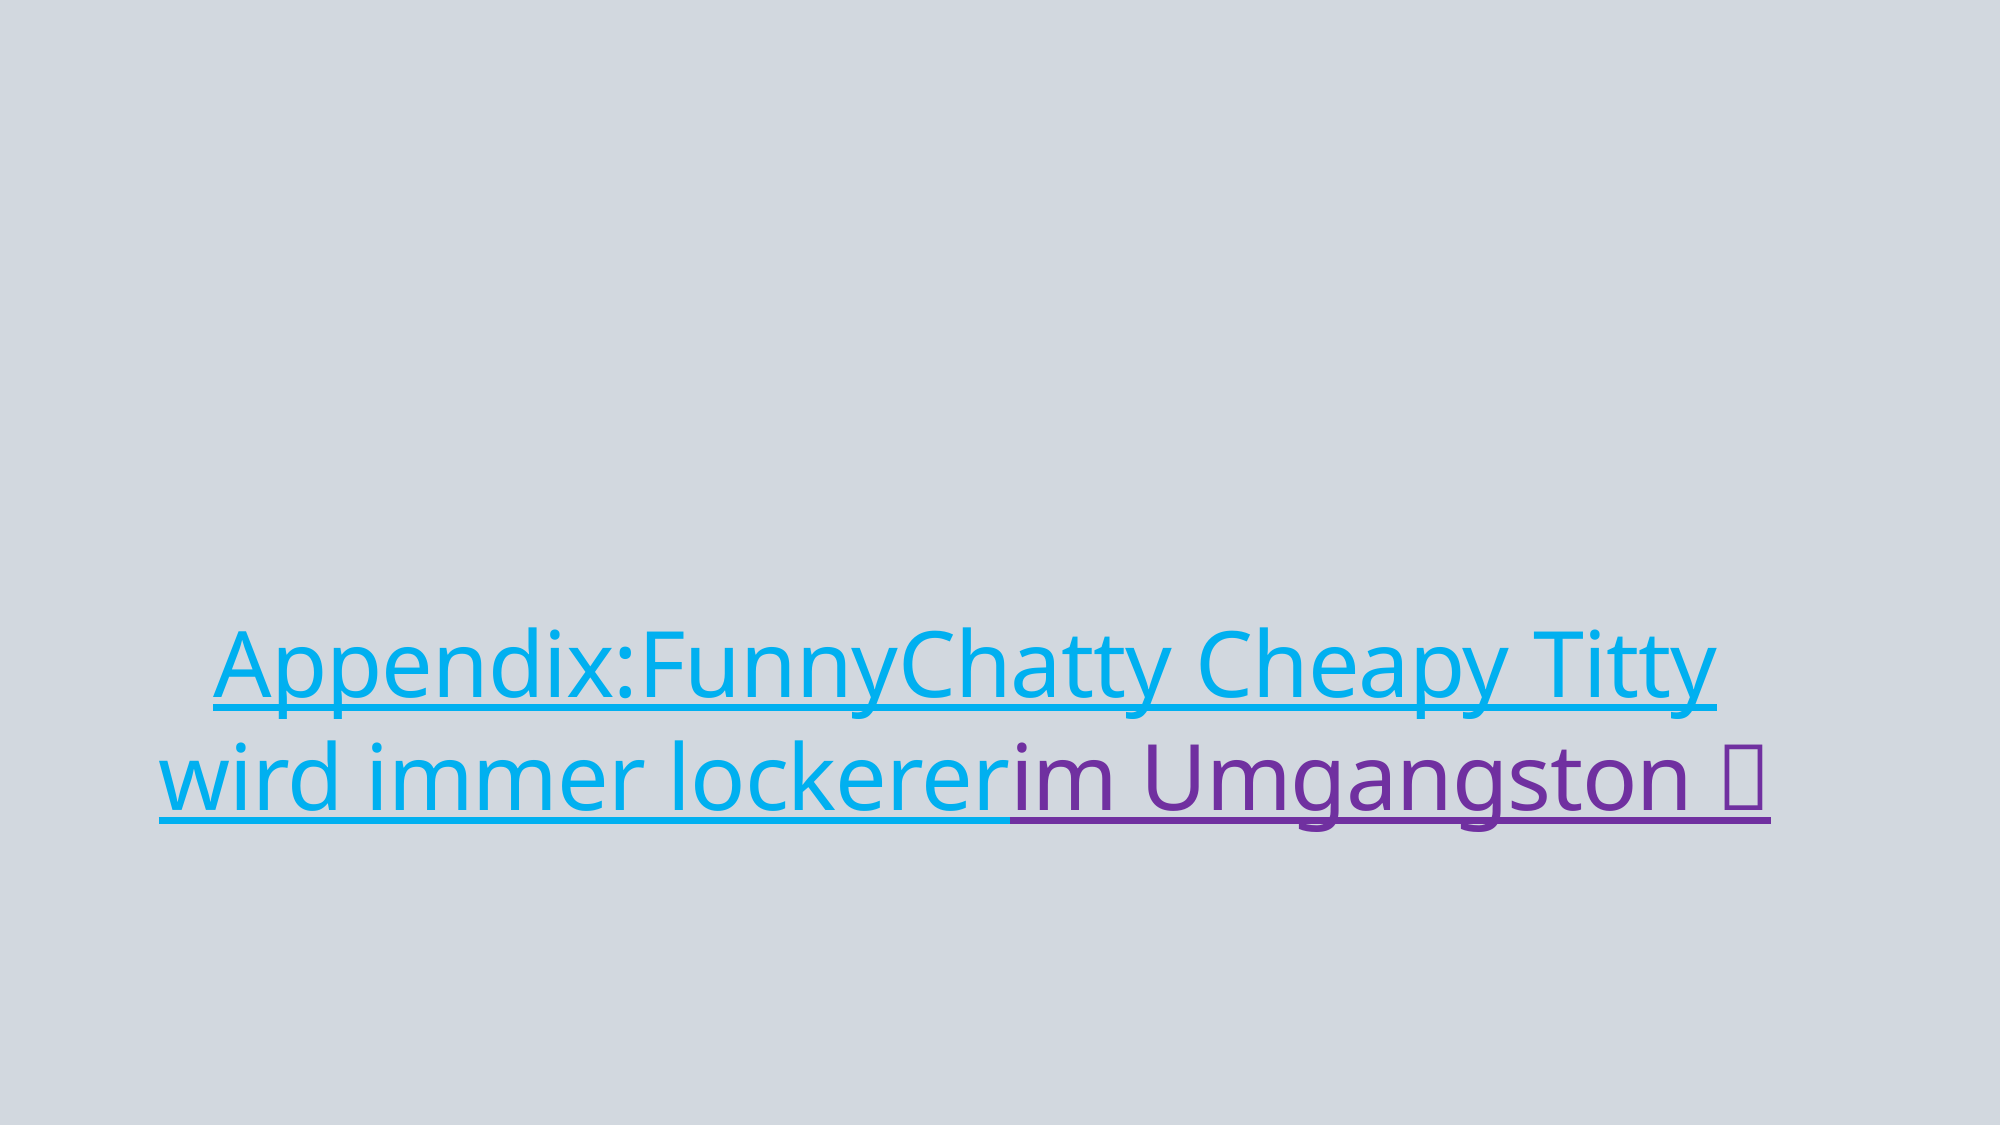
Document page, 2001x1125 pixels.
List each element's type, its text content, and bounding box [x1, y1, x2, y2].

title Appendix: Funny Chatty Cheapy Titty wird immer lockerer im Umgangston  [119, 19, 1811, 840]
